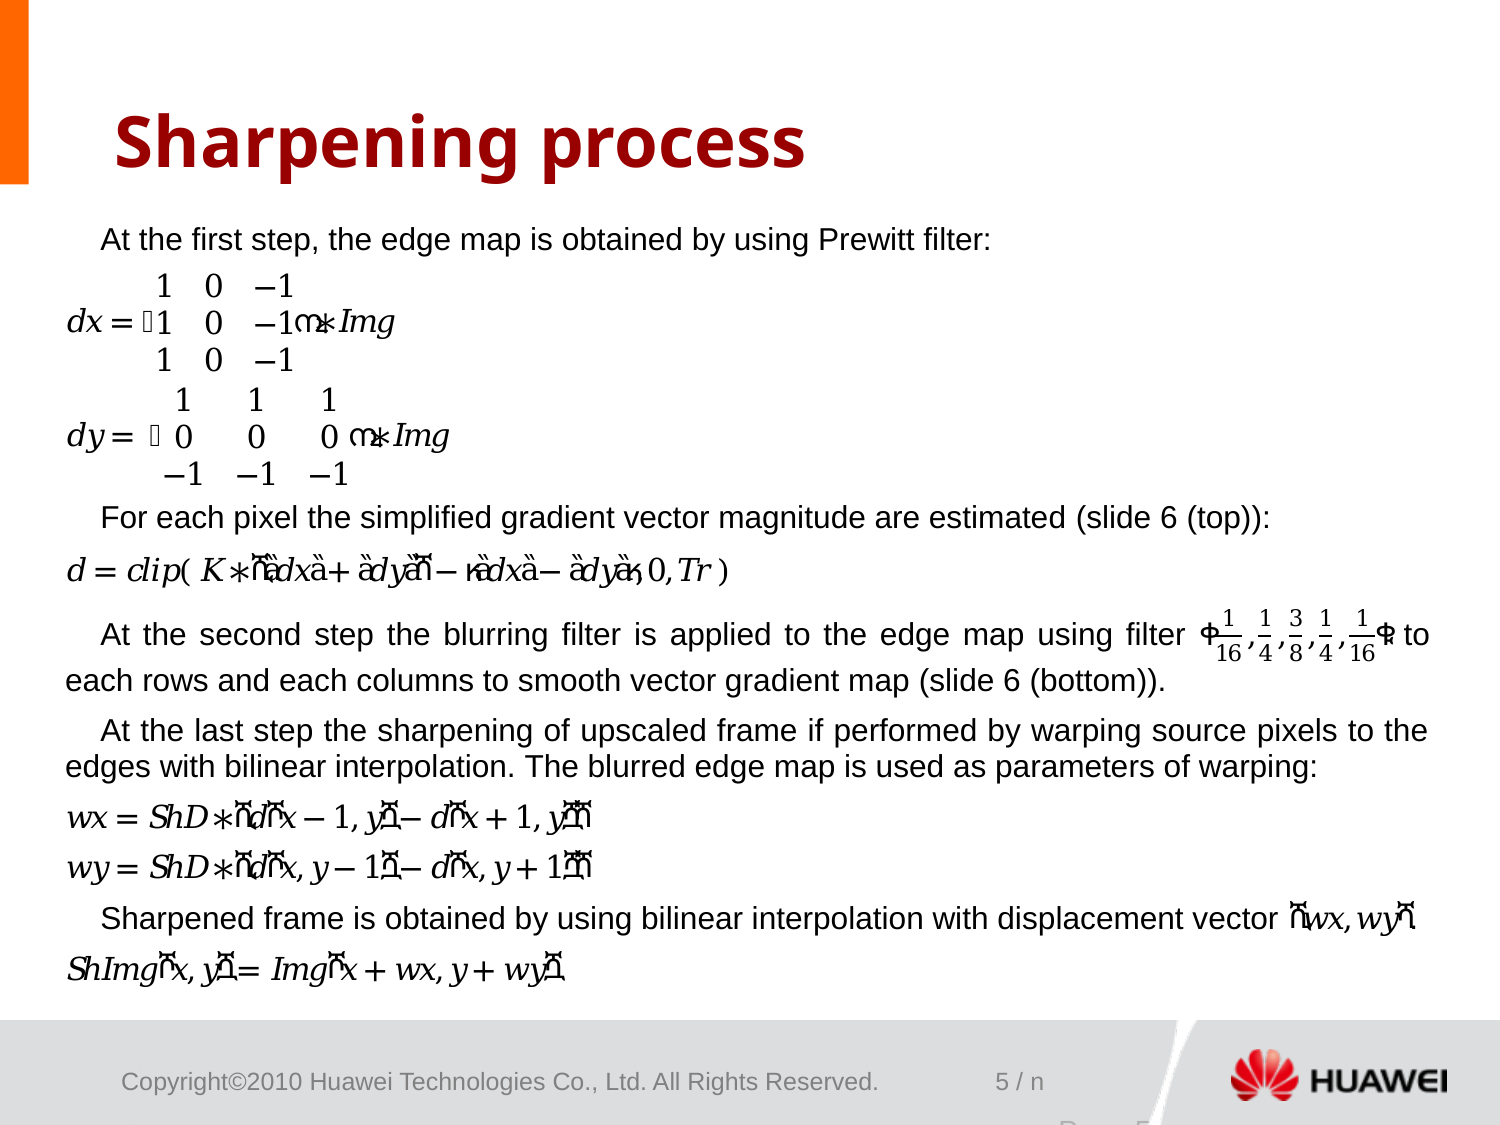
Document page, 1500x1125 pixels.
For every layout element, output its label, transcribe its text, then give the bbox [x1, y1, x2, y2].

title Sharpening process [99, 45, 1447, 233]
picture [0, 1020, 1500, 1125]
slide_number Page 5 [1043, 1070, 1211, 1125]
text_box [64, 207, 1434, 1012]
